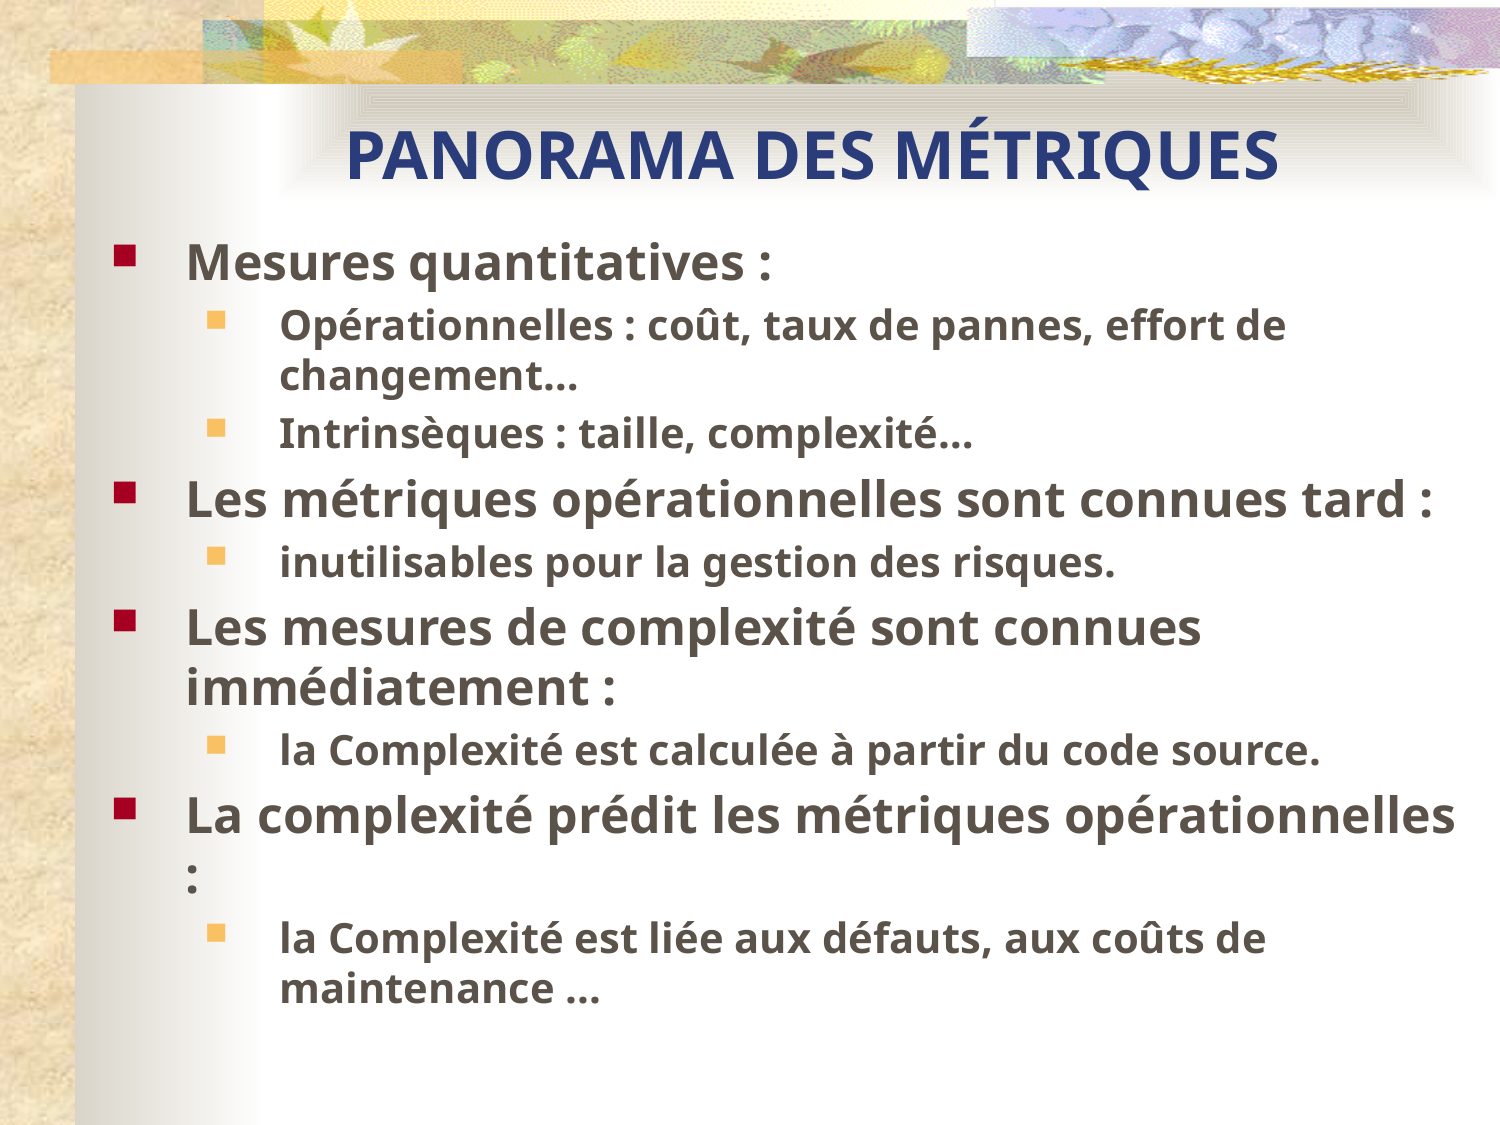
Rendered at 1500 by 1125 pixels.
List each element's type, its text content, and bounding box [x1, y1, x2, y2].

list Mesures quantitatives : Opérationnelles : coût, taux de pannes, effort de changement… Intrinsèques : taille, complexité… Les métriques opérationnelles sont connues tard : inutilisables pour la gestion des risques. Les mesures de complexité sont connues immédiatement : la Complexité est calculée à partir du code source. La complexité prédit les métriques opérationnelles : la Complexité est liée aux défauts, aux coûts de maintenance ... [95, 222, 1475, 1021]
picture [0, 0, 1500, 1125]
title PANORAMA DES MÉTRIQUES [174, 111, 1451, 201]
